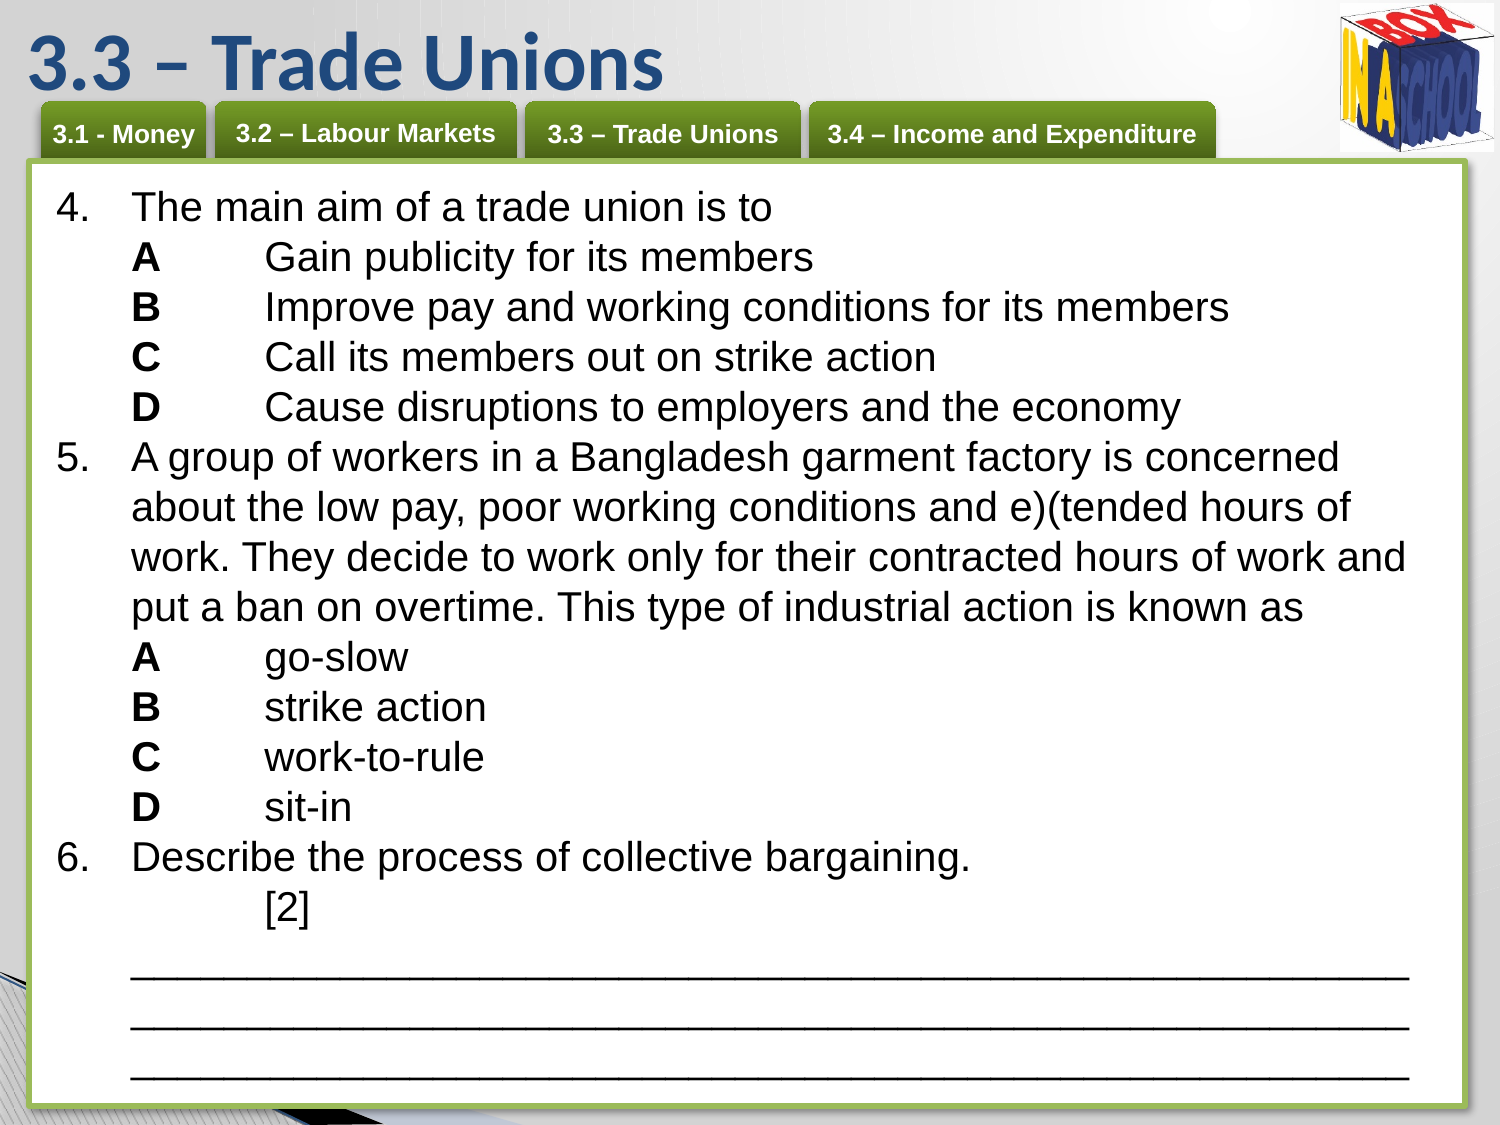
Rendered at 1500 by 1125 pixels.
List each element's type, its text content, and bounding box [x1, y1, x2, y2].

title 3.3 – Trade Unions [11, 11, 1465, 102]
text_box The main aim of a trade union is to A Gain publicity for its members B Improve pay and working conditions for its members C Call its members out on strike action D Cause disruptions to employers and the economy A group of workers in a Bangladesh garment factory is concerned about the low pay, poor working conditions and e)(tended hours of work. They decide to work only for their contracted hours of work and put a ban on overtime. This type of industrial action is known as A go-slow B strike action C work-to-rule D sit-in Describe the process of collective bargaining. [2] ________________________________________________________________________________________________________________________________________________________________________________________________________________________________ [41, 172, 1447, 1125]
picture [1340, 3, 1495, 152]
